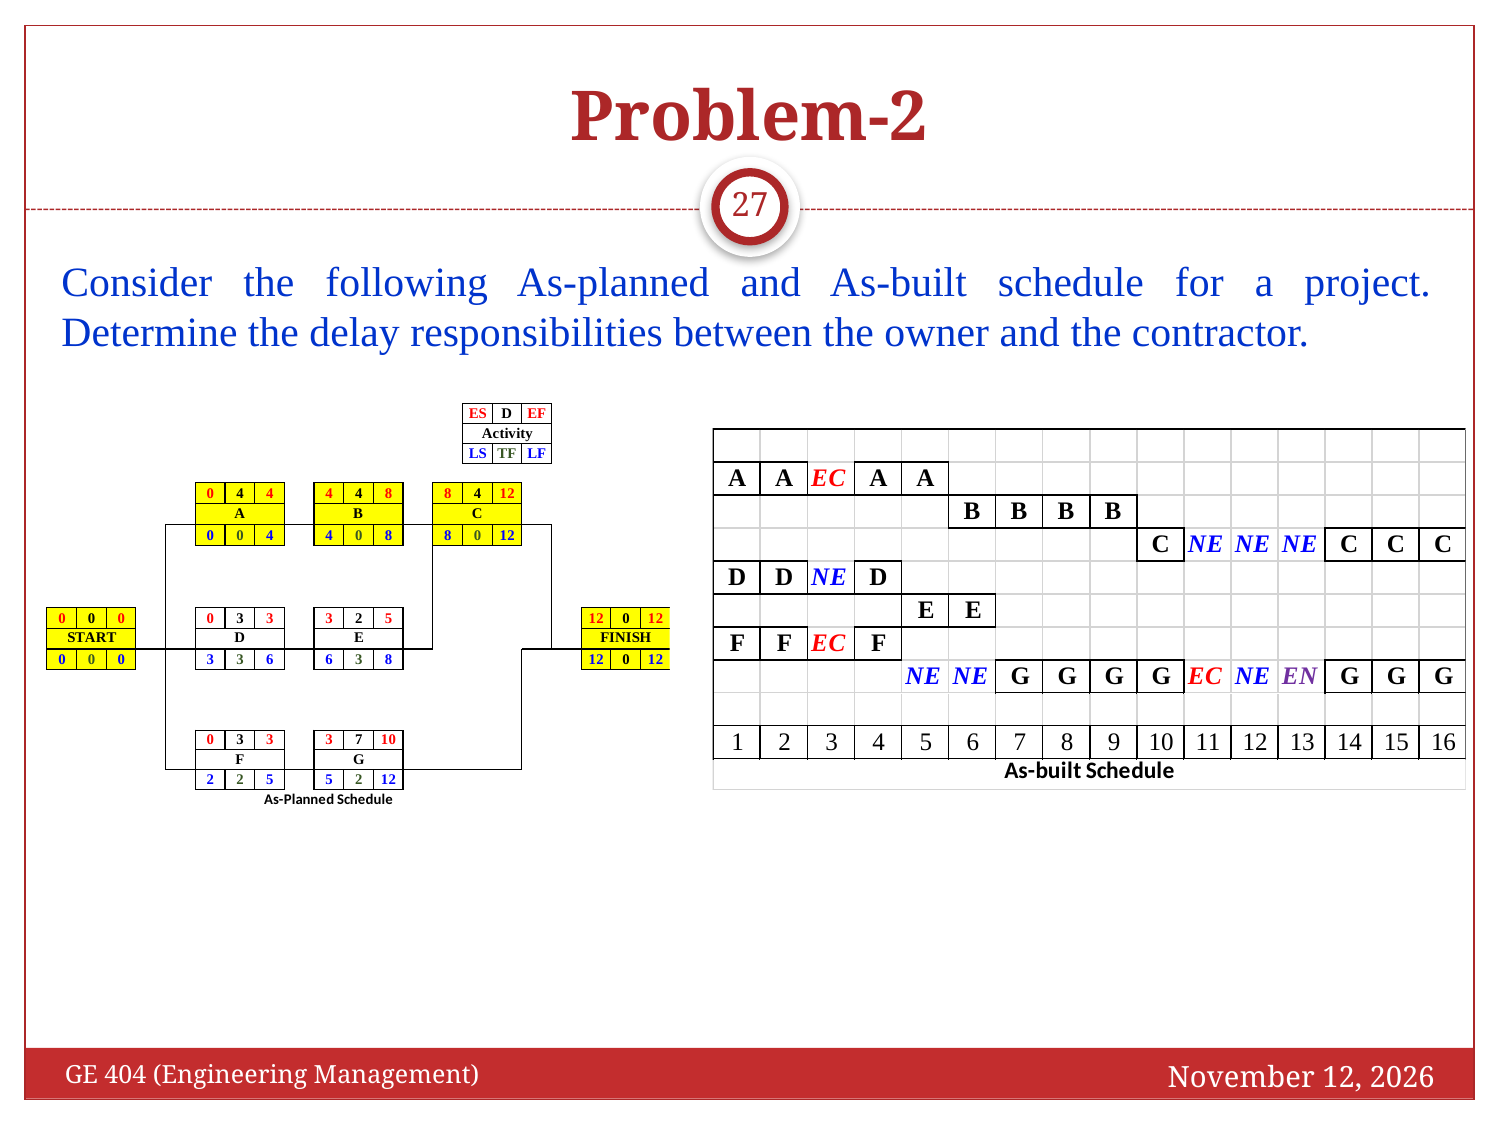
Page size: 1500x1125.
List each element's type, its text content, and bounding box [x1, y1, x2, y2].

slide_number 27 [712, 169, 788, 243]
picture [712, 427, 1468, 792]
text_box Consider the following As-planned and As-built schedule for a project. Determine the delay responsibilities between the owner and the contractor. [46, 247, 1447, 363]
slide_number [950, 1050, 1450, 1111]
picture [16, 403, 671, 816]
title Problem-2 [49, 37, 1450, 162]
footer GE 404 (Engineering Management) [50, 1051, 638, 1112]
